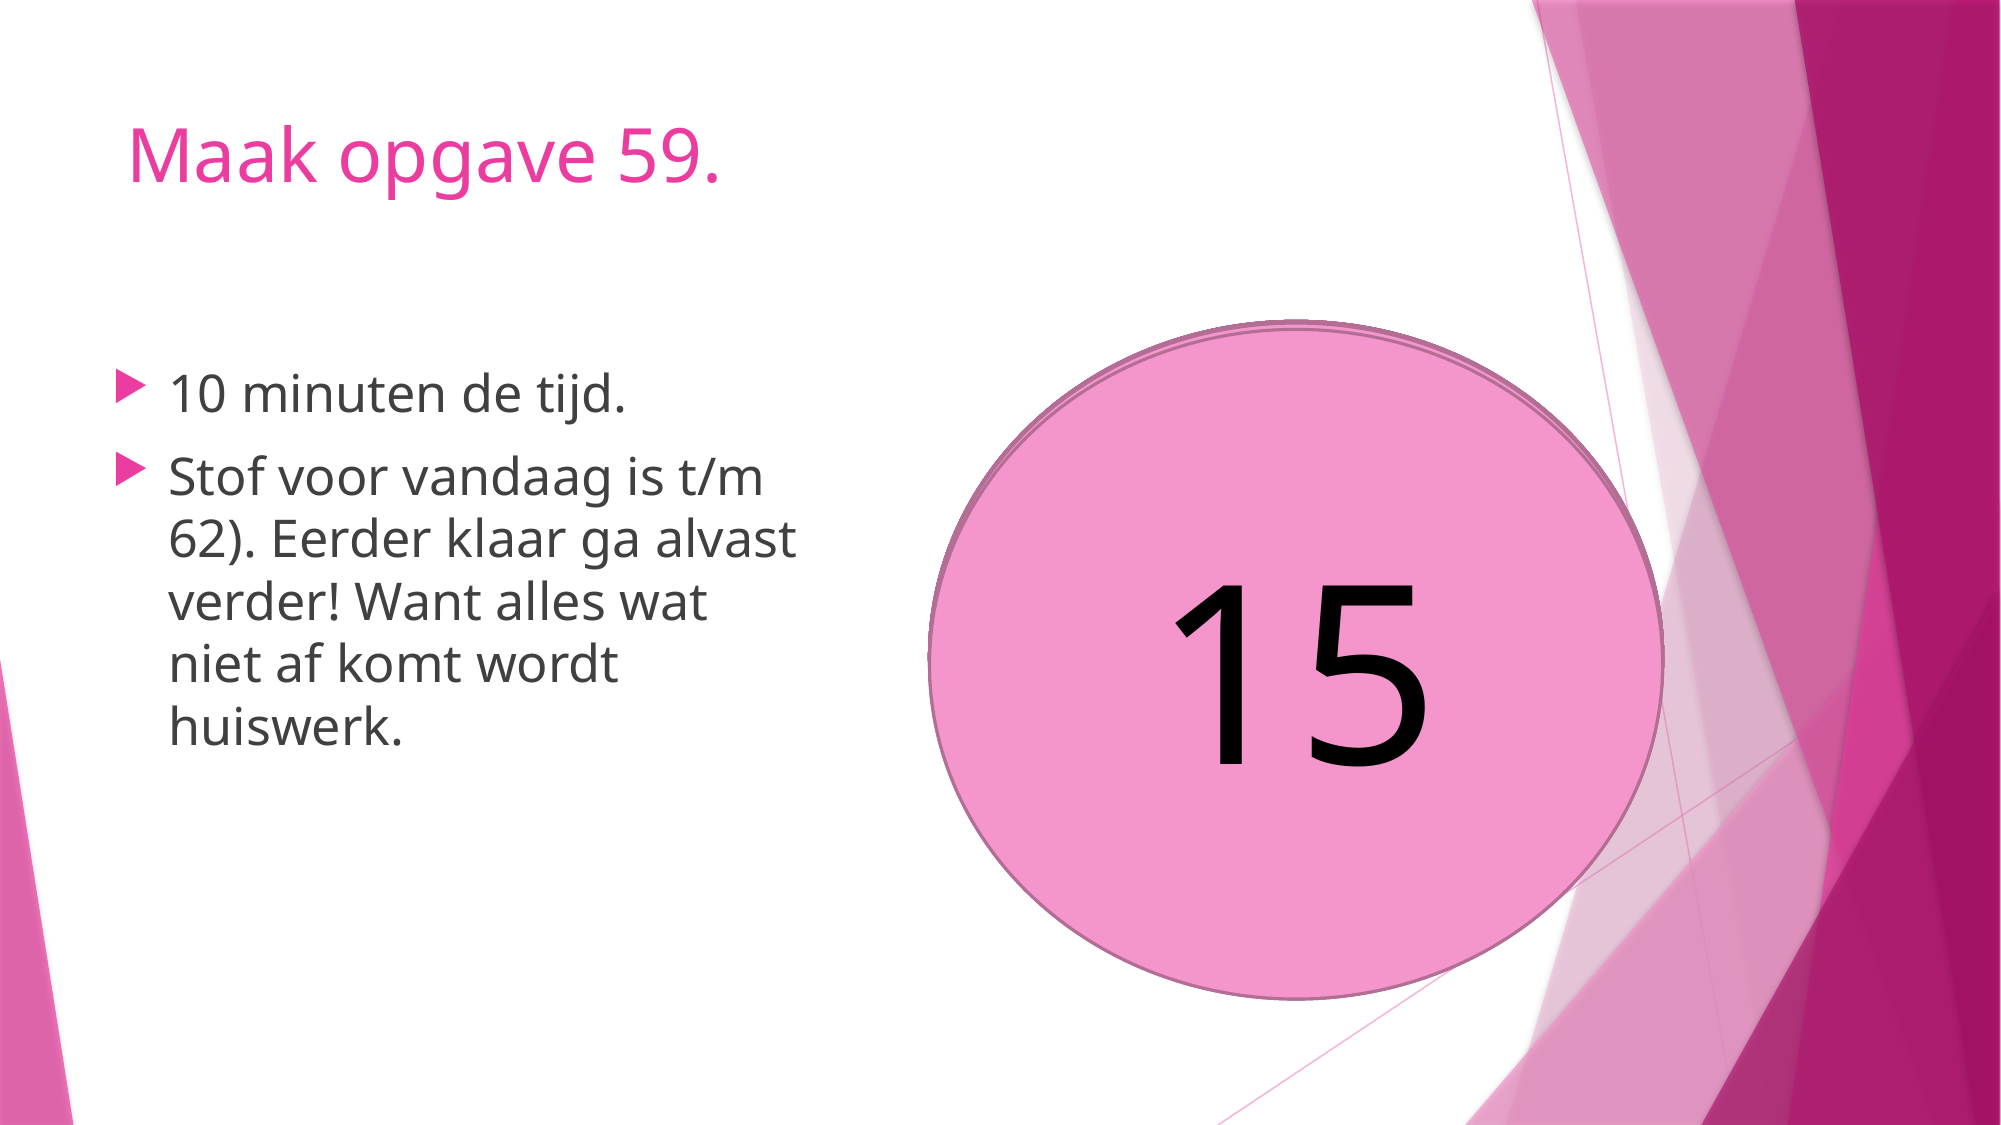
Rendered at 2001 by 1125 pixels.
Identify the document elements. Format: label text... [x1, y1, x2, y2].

text_box 15 [927, 327, 1665, 1001]
list 10 minuten de tijd. Stof voor vandaag is t/m 62). Eerder klaar ga alvast verder! Want alles wat niet af komt wordt huiswerk. [97, 352, 817, 960]
title Maak opgave 59. [111, 99, 1522, 317]
text_box 14 [930, 321, 1662, 621]
